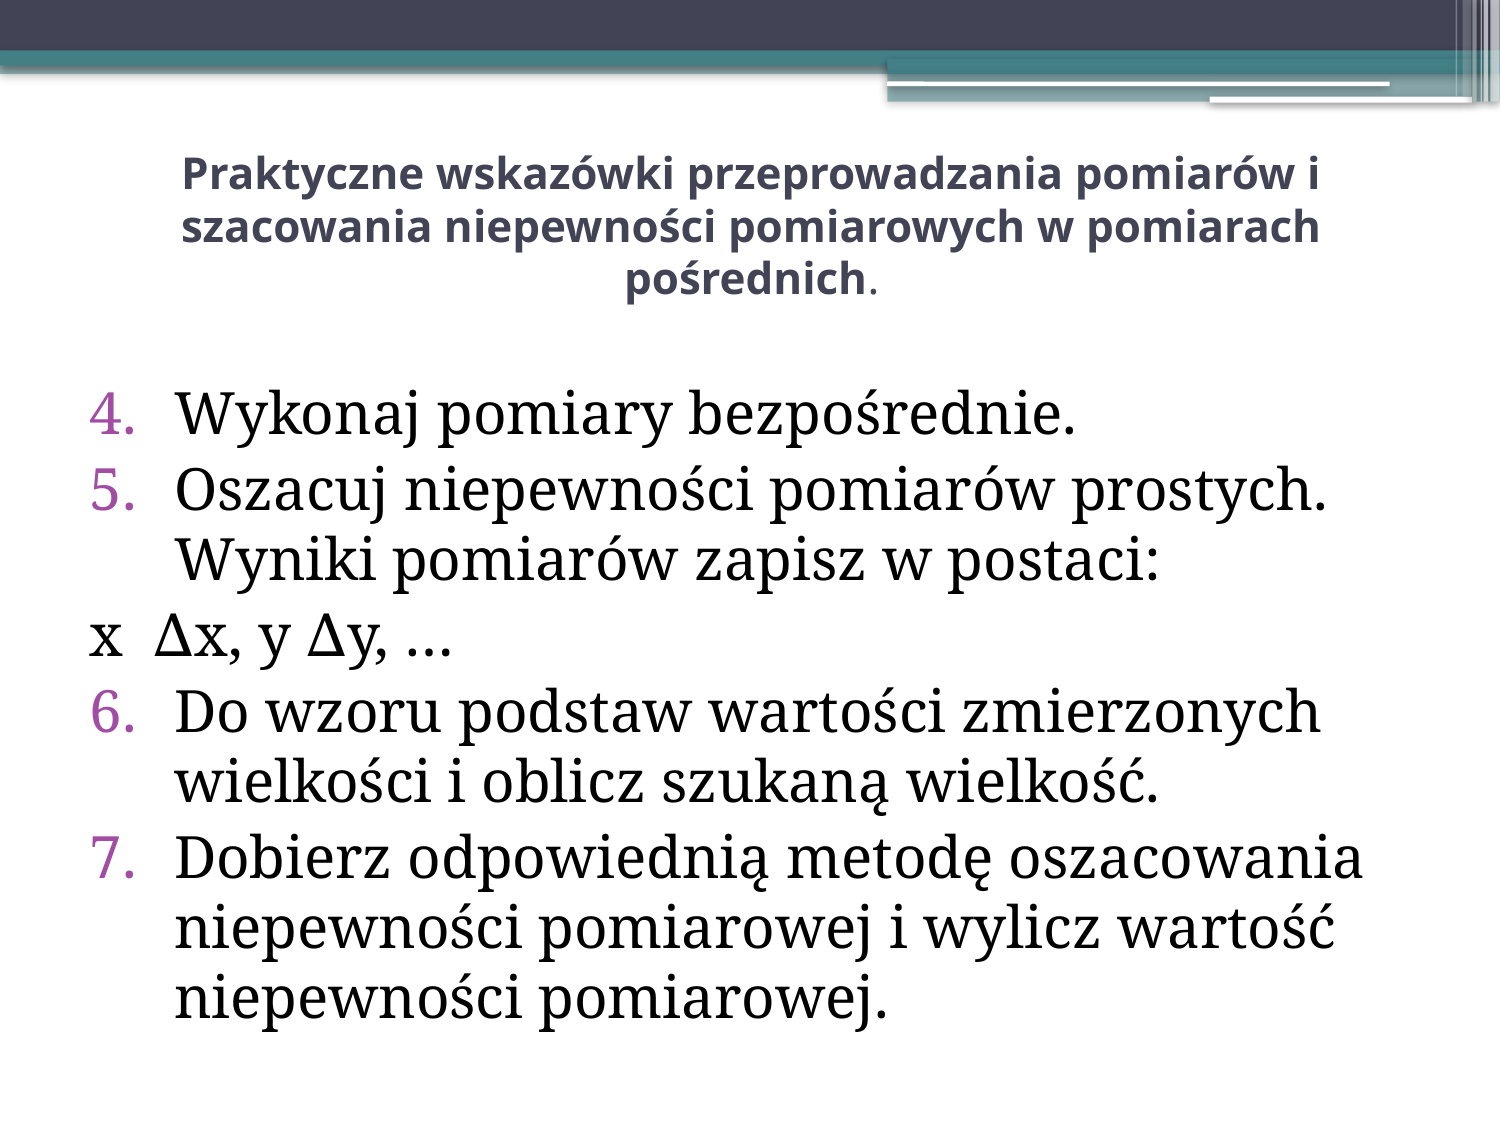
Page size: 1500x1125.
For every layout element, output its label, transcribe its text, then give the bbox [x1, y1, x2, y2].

title Praktyczne wskazówki przeprowadzania pomiarów i szacowania niepewności pomiarowych w pomiarach pośrednich. [76, 137, 1427, 313]
